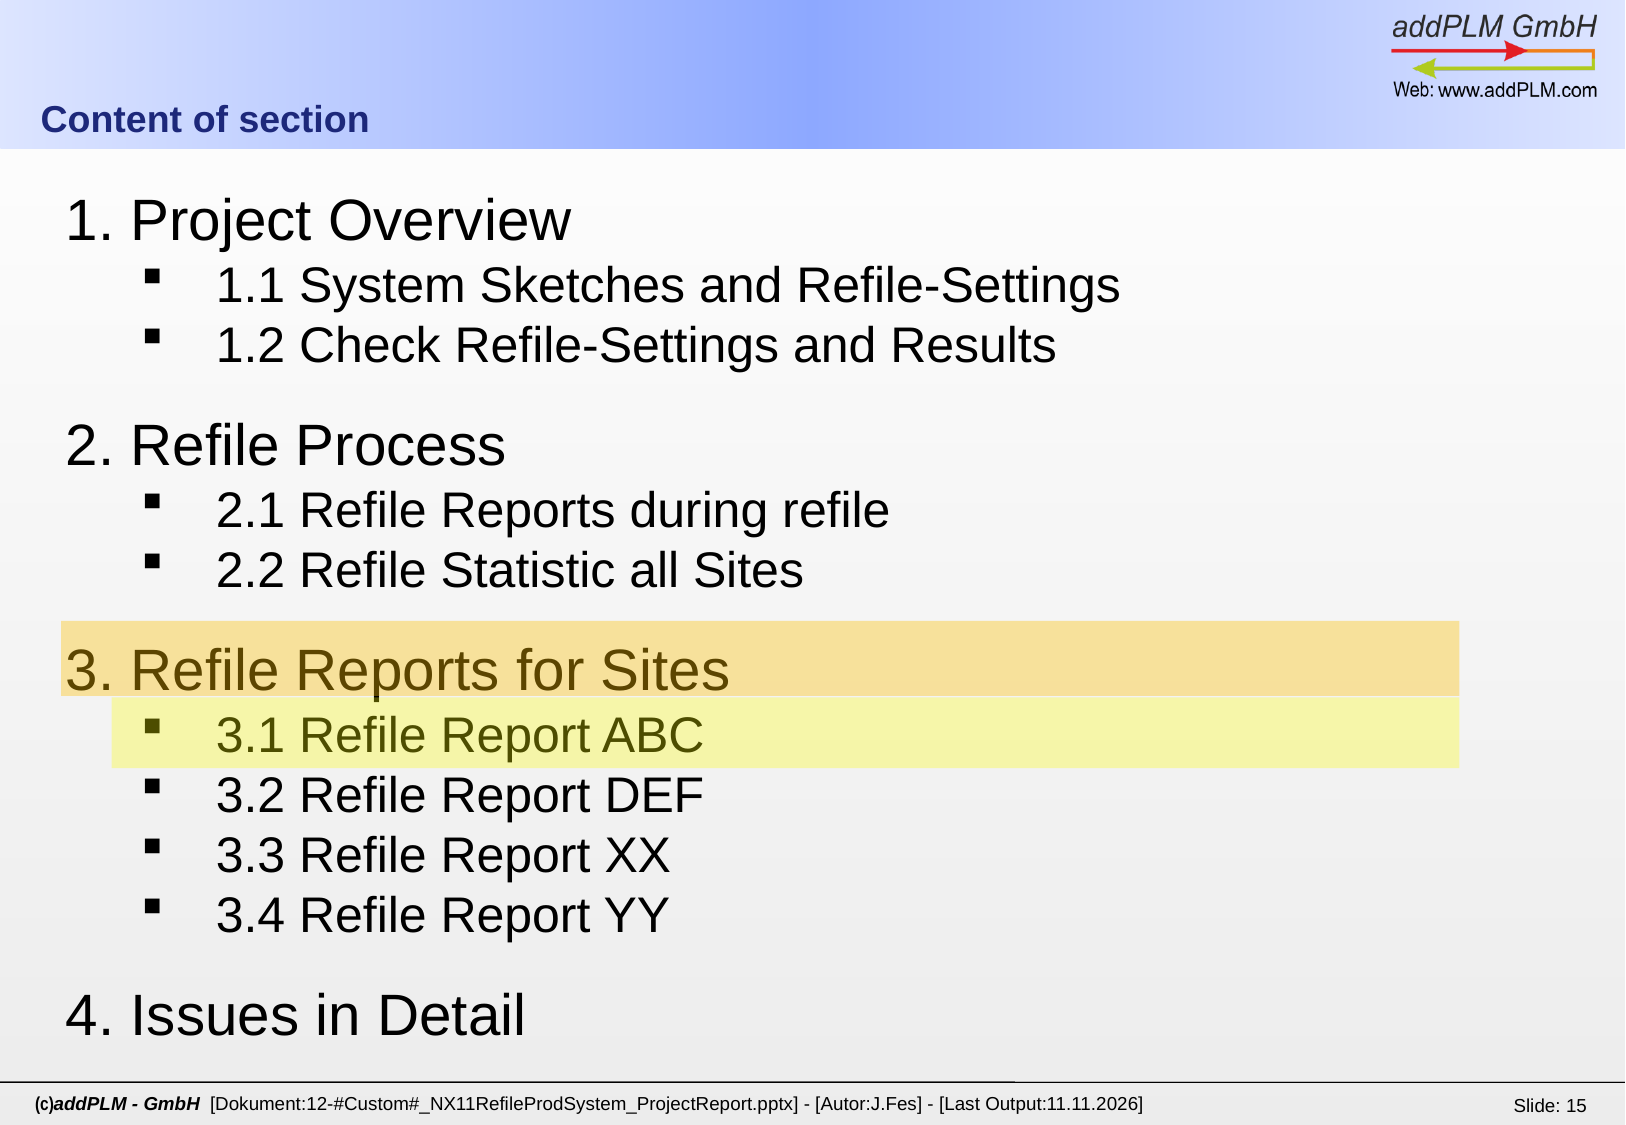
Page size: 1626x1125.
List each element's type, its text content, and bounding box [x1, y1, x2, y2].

picture [1391, 14, 1597, 97]
text_box [61, 620, 1460, 696]
text_box [111, 697, 1460, 769]
title Content of section [40, 67, 1582, 131]
